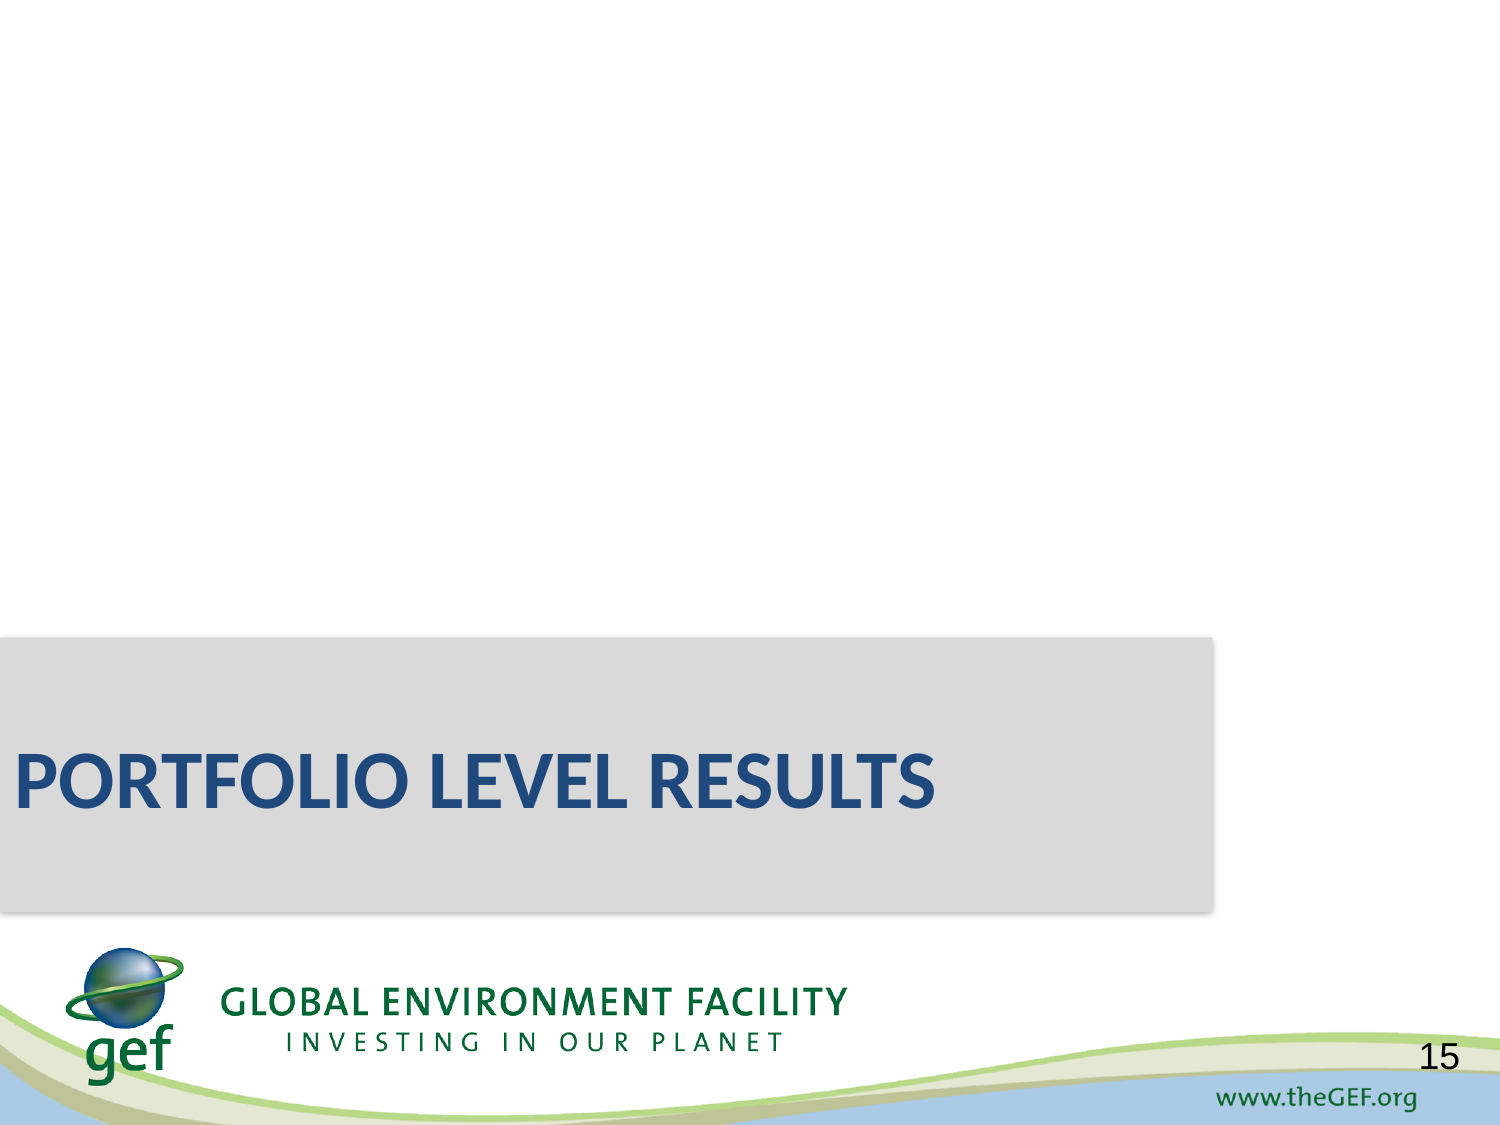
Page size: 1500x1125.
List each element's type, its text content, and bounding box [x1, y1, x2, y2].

slide_number 15 [1387, 1012, 1500, 1095]
picture [0, 920, 1500, 1125]
text_box Portfolio Level Results [0, 637, 1213, 913]
